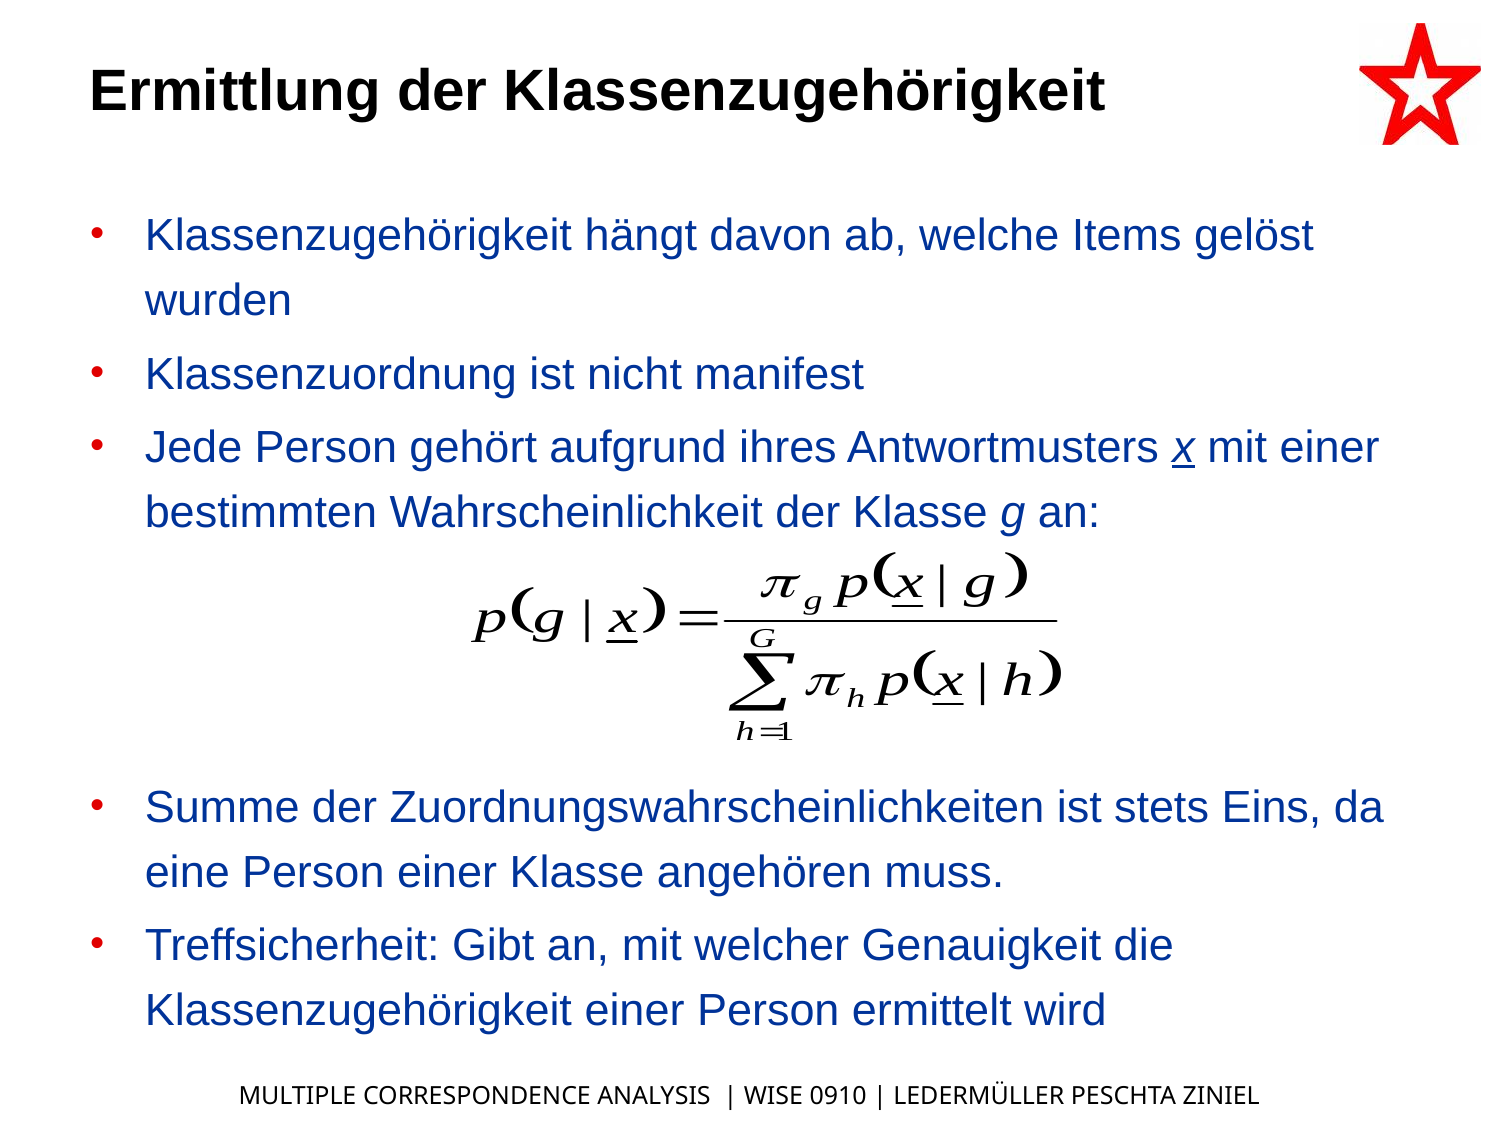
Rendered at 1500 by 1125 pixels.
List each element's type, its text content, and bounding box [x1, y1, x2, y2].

picture [1359, 23, 1481, 145]
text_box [456, 550, 1071, 751]
title Ermittlung der Klassenzugehörigkeit [75, 45, 1425, 187]
list Klassenzugehörigkeit hängt davon ab, welche Items gelöst wurden Klassenzuordnung ist nicht manifest Jede Person gehört aufgrund ihres Antwortmusters x mit einer bestimmten Wahrscheinlichkeit der Klasse g an: Summe der Zuordnungswahrscheinlichkeiten ist stets Eins, da eine Person einer Klasse angehören muss. Treffsicherheit: Gibt an, mit welcher Genauigkeit die Klassenzugehörigkeit einer Person ermittelt wird [74, 187, 1426, 1044]
